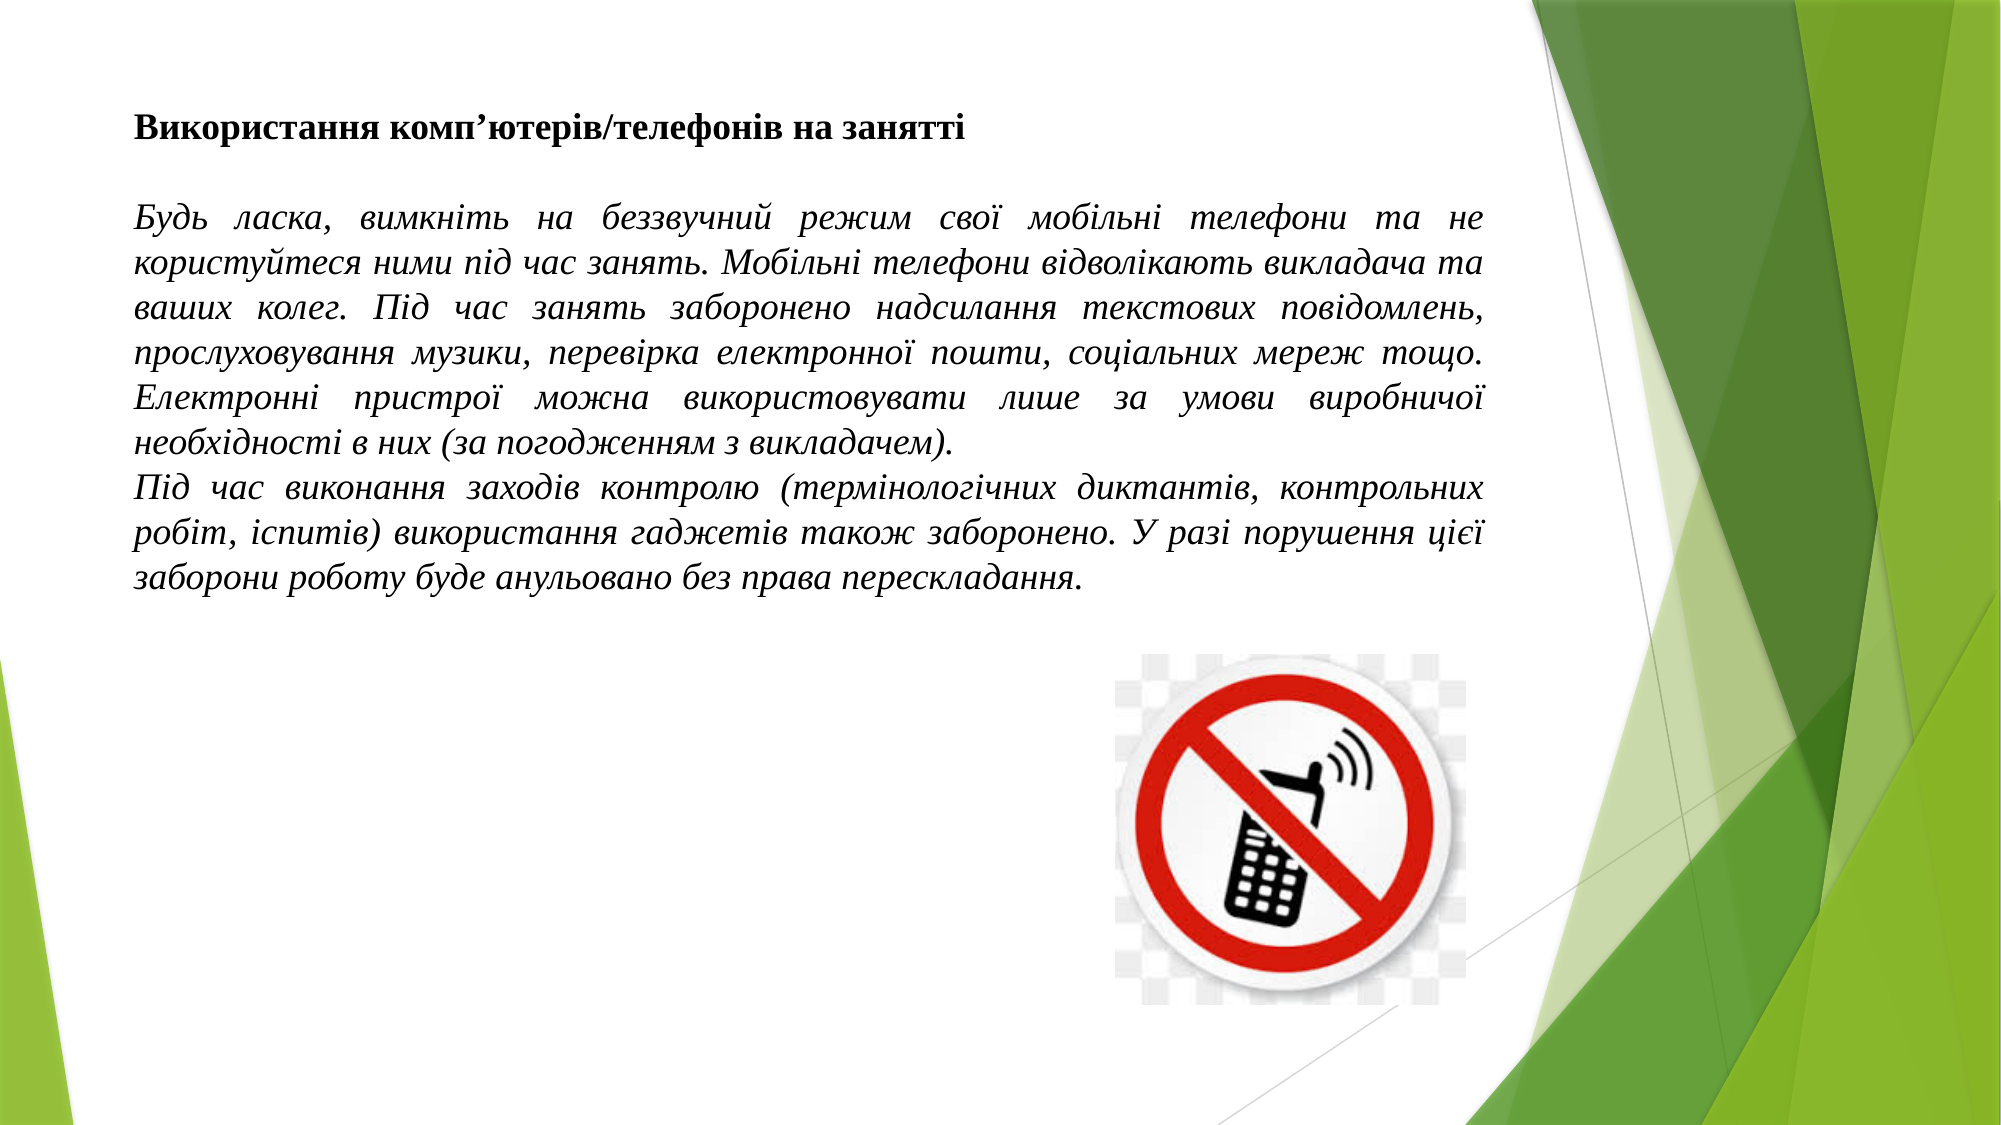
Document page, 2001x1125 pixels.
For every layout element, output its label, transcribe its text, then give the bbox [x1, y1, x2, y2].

picture [1114, 654, 1466, 1006]
text_box Використання комп’ютерів/телефонів на занятті Будь ласка, вимкніть на беззвучний режим свої мобільні телефони та не користуйтеся ними під час занять. Мобільні телефони відволікають викладача та ваших колег. Під час занять заборонено надсилання текстових повідомлень, прослуховування музики, перевірка електронної пошти, соціальних мереж тощо. Електронні пристрої можна використовувати лише за умови виробничої необхідності в них (за погодженням з викладачем). Під час виконання заходів контролю (термінологічних диктантів, контрольних робіт, іспитів) використання гаджетів також заборонено. У разі порушення цієї заборони роботу буде анульовано без права перескладання. [119, 94, 1500, 649]
